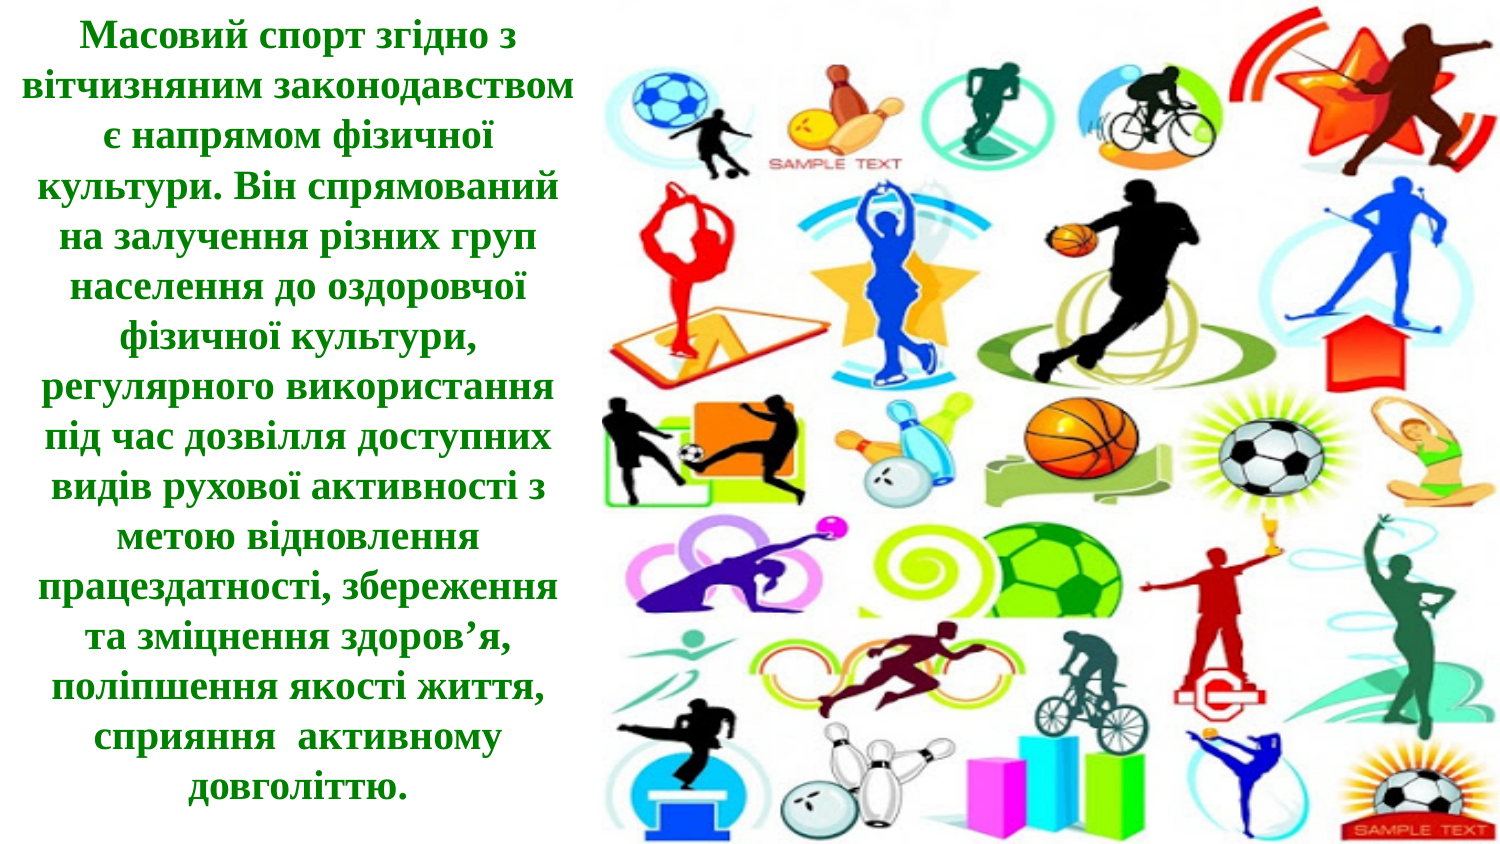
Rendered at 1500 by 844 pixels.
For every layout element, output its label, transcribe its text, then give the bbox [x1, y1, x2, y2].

text_box Масовий спорт згідно з вітчизняним законодавством є напрямом фізичної культури. Він спрямований на залучення різних груп населення до оздоровчої фізичної культури, регулярного використання під час дозвілля доступних видів рухової активності з метою відновлення працездатності, збереження та зміцнення здоров’я, поліпшення якості життя, сприяння активному довголіттю. [0, 0, 597, 815]
picture [601, 0, 1500, 844]
